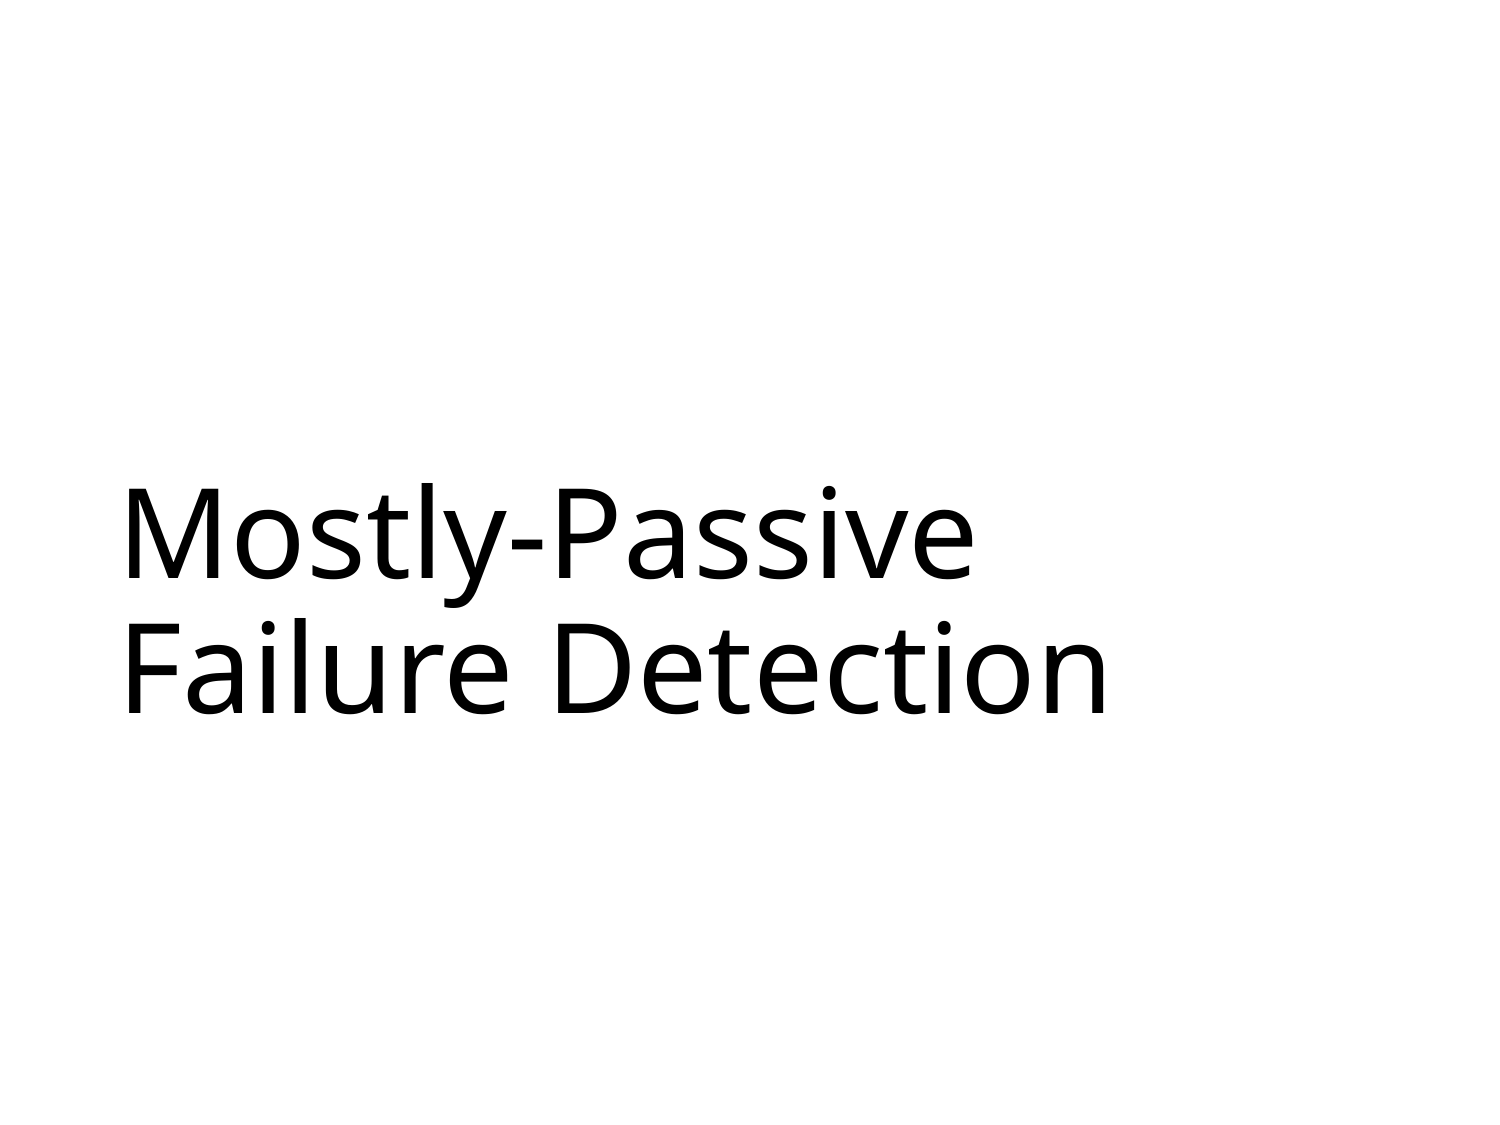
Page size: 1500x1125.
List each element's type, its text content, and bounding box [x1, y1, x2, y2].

title Mostly-Passive Failure Detection [102, 280, 1397, 749]
